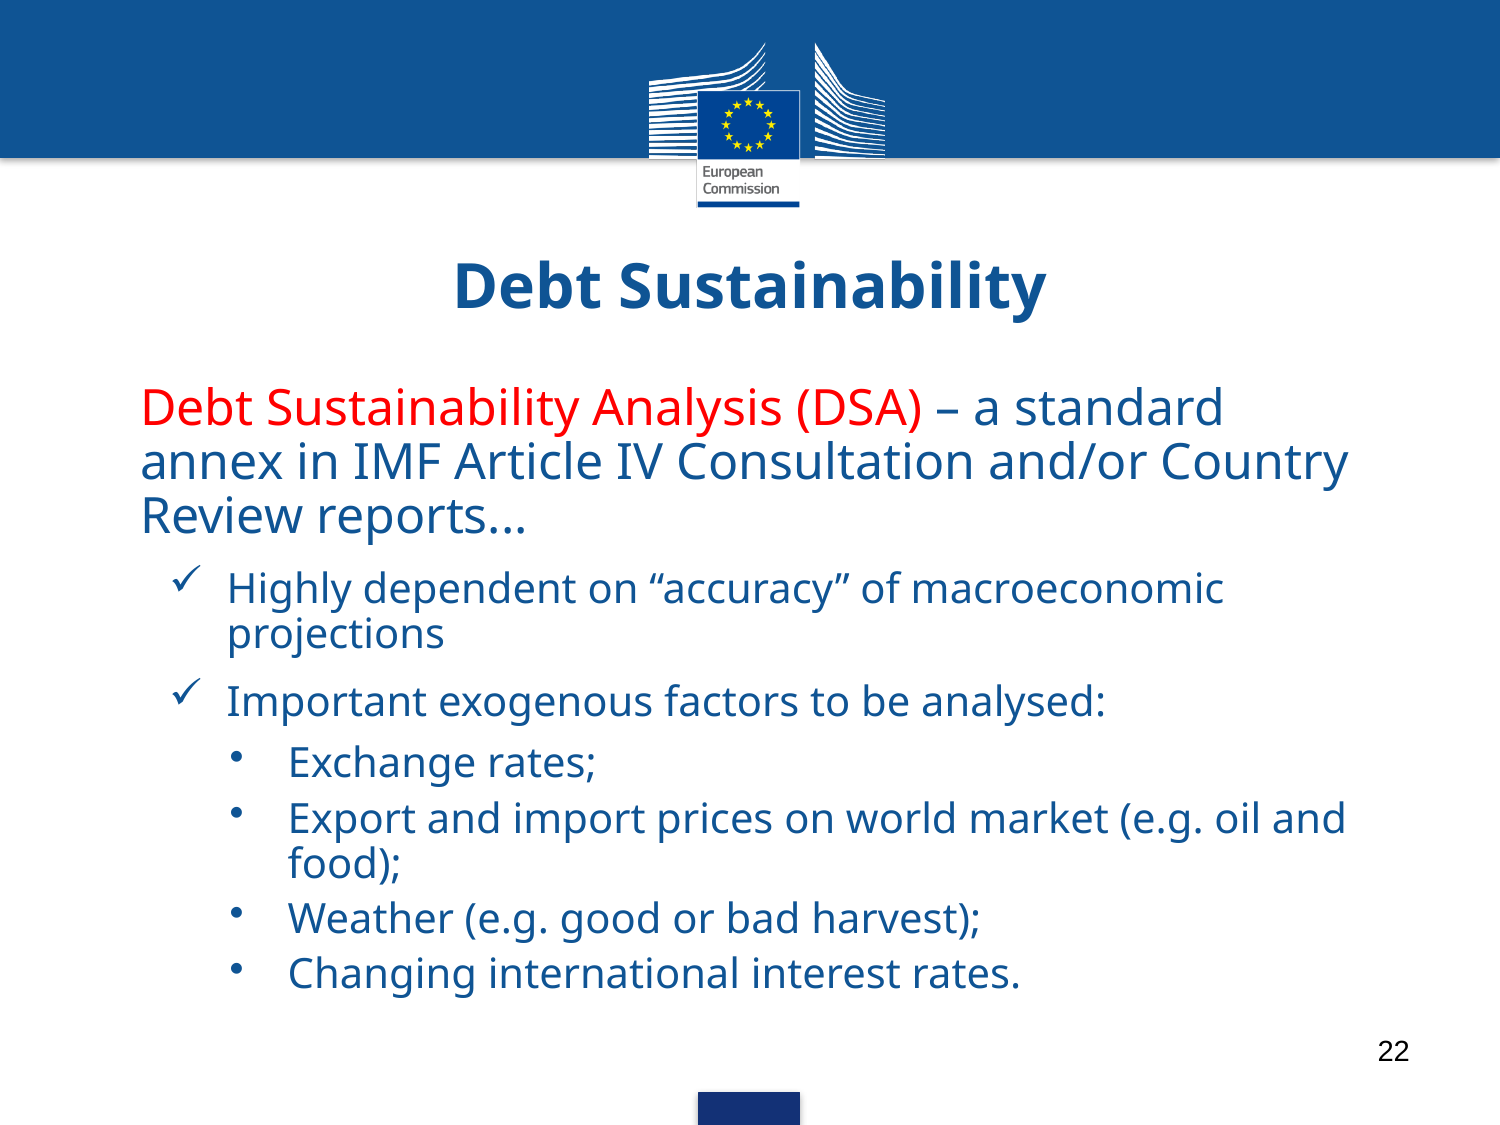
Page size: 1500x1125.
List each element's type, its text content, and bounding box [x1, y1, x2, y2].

list Debt Sustainability Analysis (DSA) – a standard annex in IMF Article IV Consultation and/or Country Review reports... Highly dependent on “accuracy” of macroeconomic projections Important exogenous factors to be analysed: Exchange rates; Export and import prices on world market (e.g. oil and food); Weather (e.g. good or bad harvest); Changing international interest rates. [124, 374, 1395, 1044]
text_box Debt Sustainability [53, 227, 1447, 340]
picture [649, 42, 885, 208]
slide_number 22 [1074, 1024, 1426, 1103]
